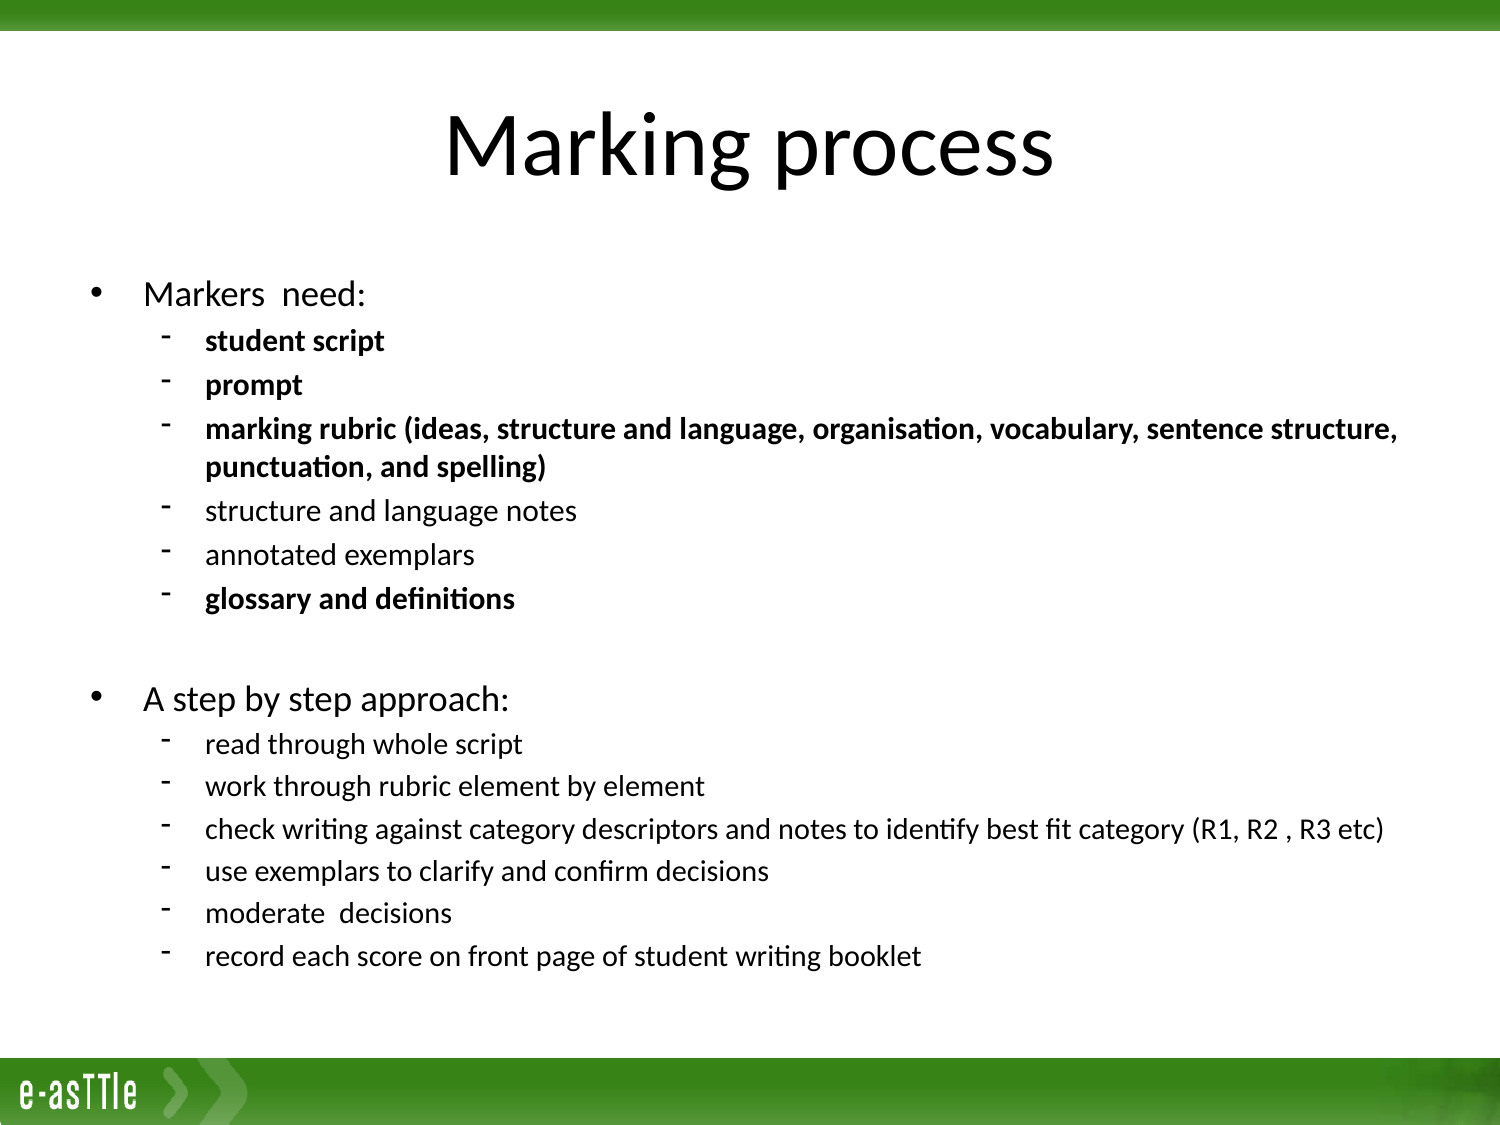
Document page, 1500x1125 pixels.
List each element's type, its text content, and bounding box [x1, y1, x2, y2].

picture [0, 0, 1500, 31]
list Markers need: student script prompt marking rubric (ideas, structure and language, organisation, vocabulary, sentence structure, punctuation, and spelling) structure and language notes annotated exemplars glossary and definitions A step by step approach: read through whole script work through rubric element by element check writing against category descriptors and notes to identify best fit category (R1, R2 , R3 etc) use exemplars to clarify and confirm decisions moderate decisions record each score on front page of student writing booklet [75, 262, 1425, 1005]
picture [0, 1058, 1500, 1125]
title Marking process [75, 45, 1425, 233]
